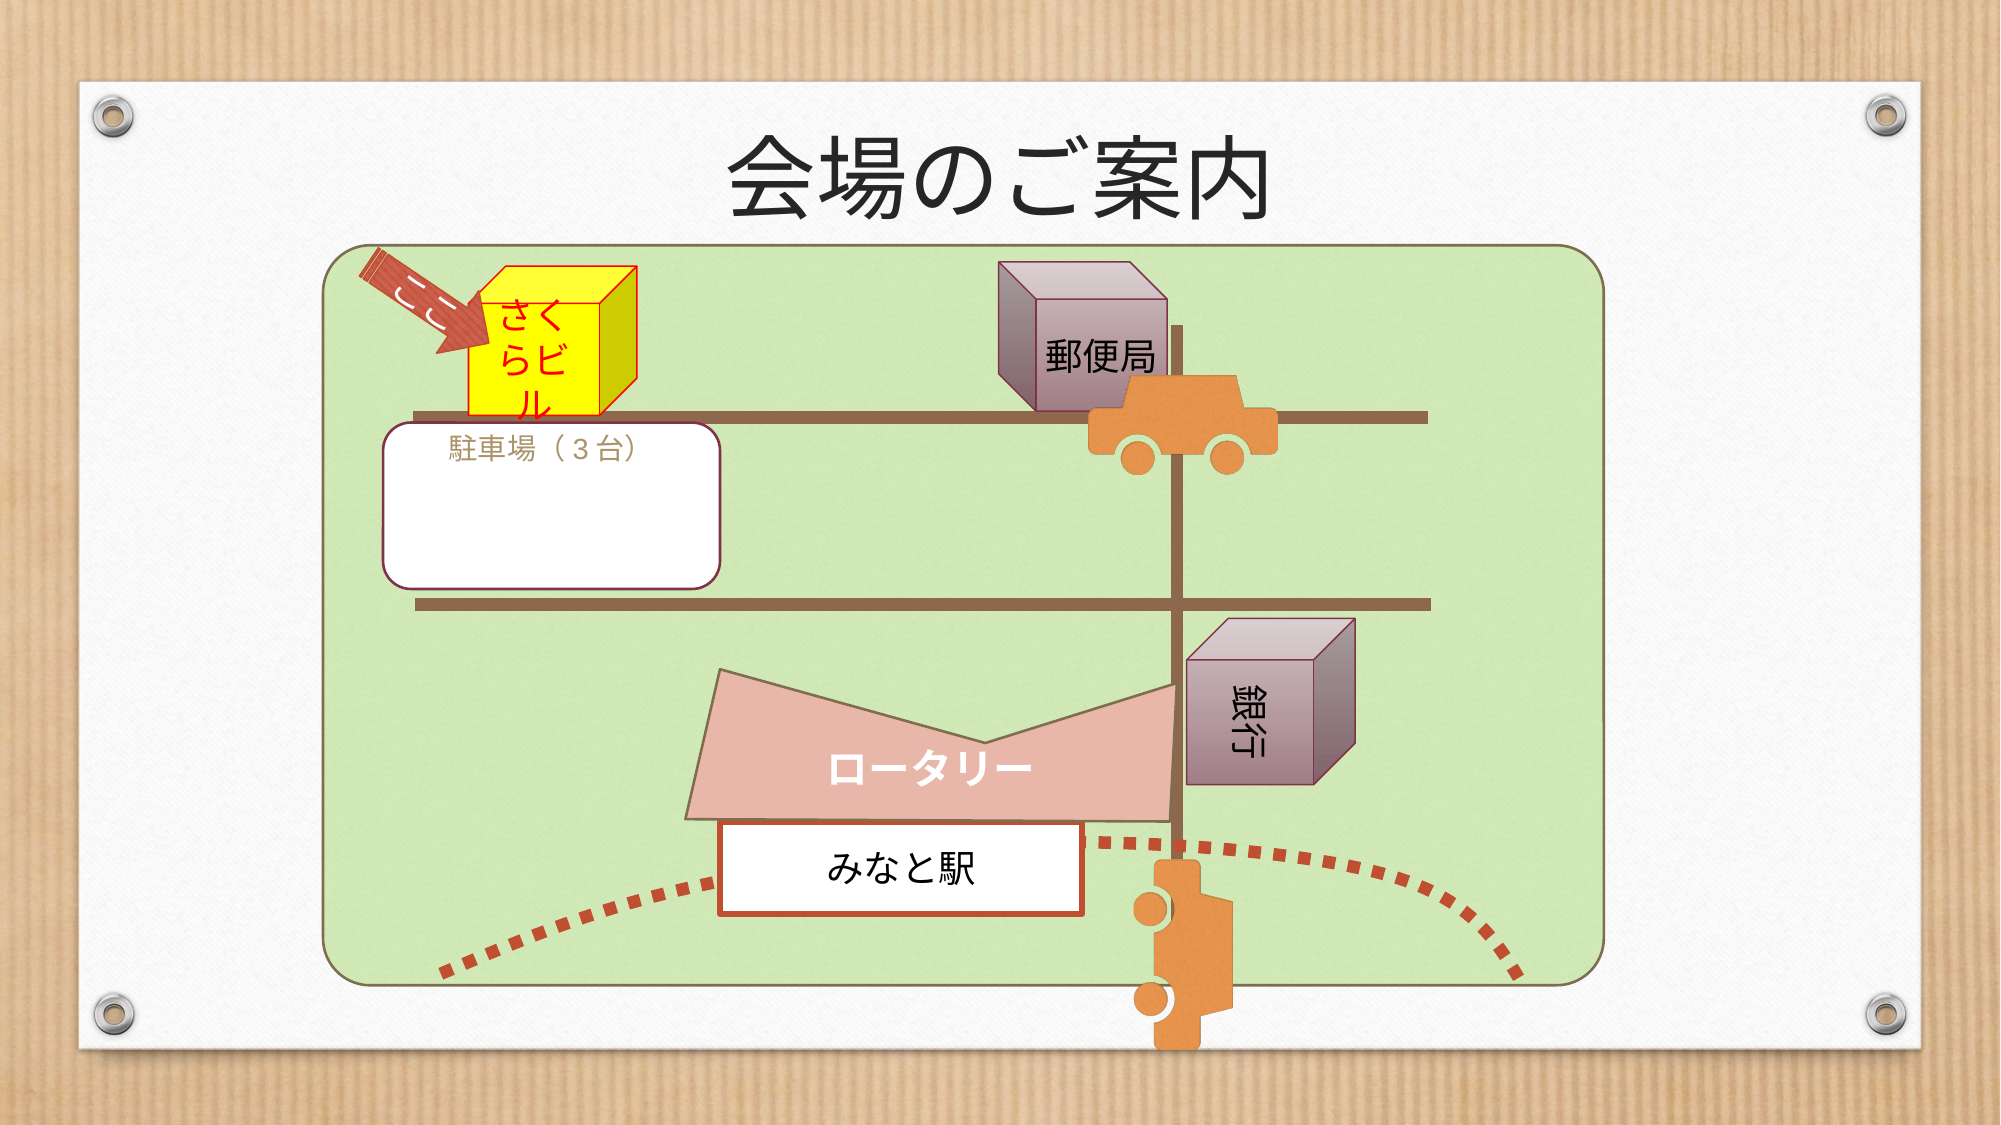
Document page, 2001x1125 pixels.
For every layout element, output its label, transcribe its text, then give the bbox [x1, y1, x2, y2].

title 会場のご案内 [212, 90, 1788, 262]
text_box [322, 244, 1605, 986]
picture [0, 0, 2001, 1125]
